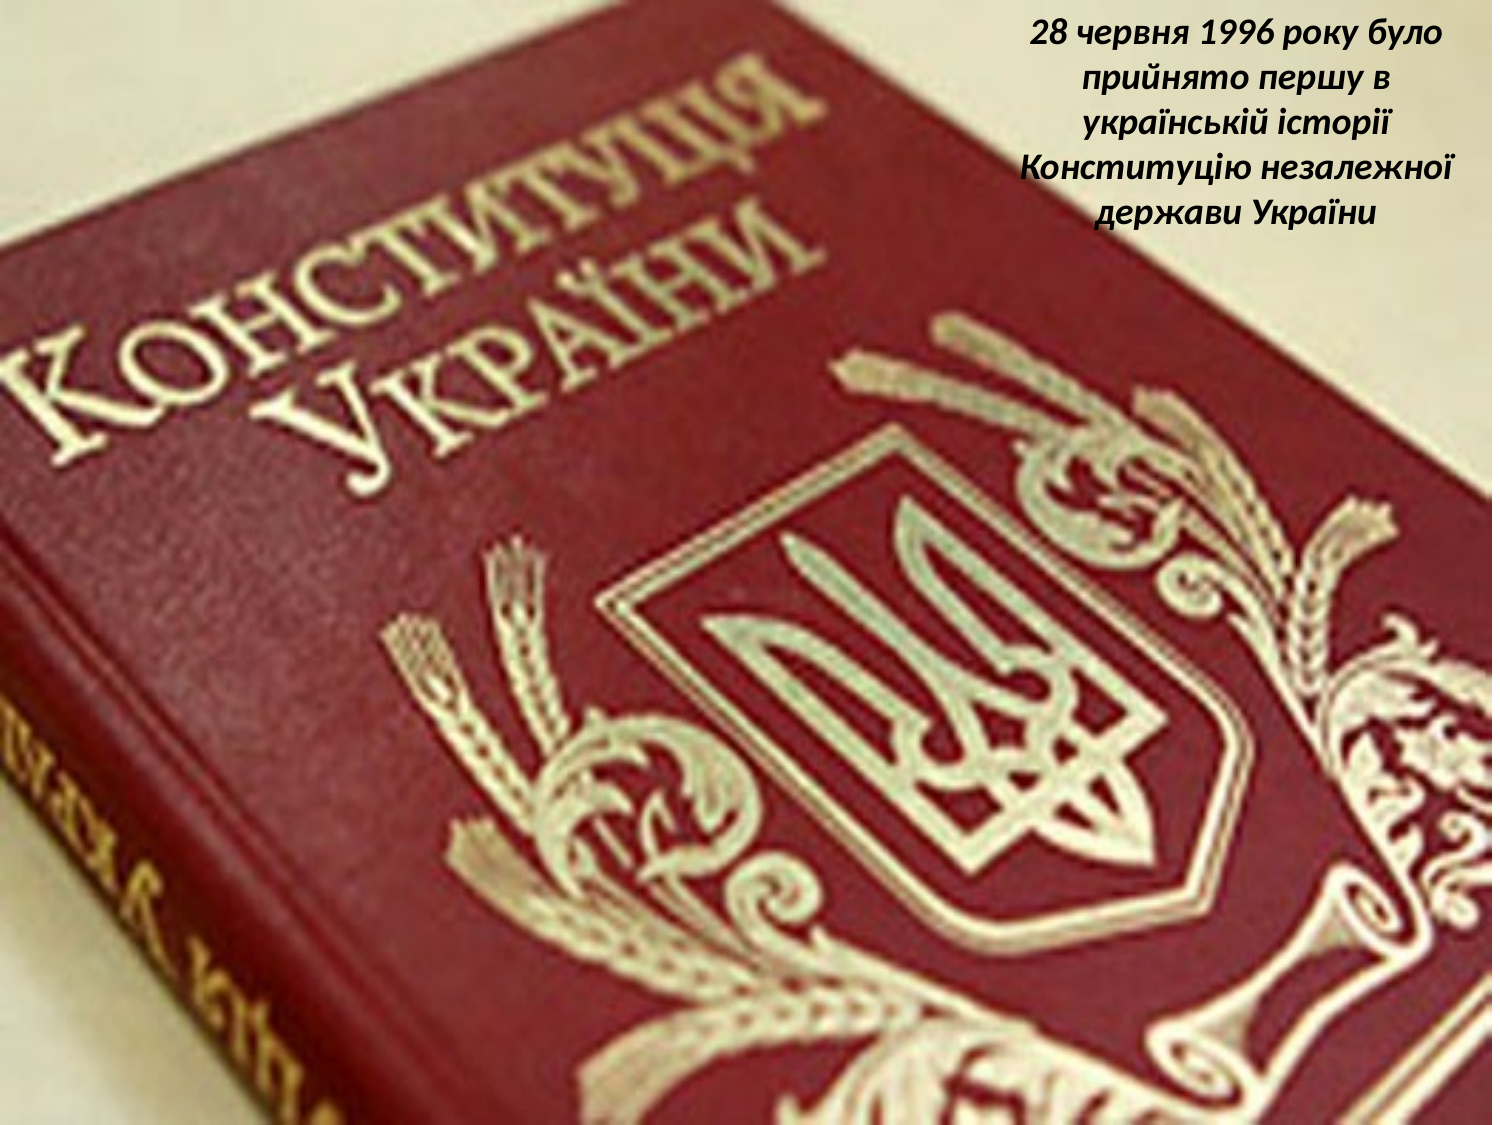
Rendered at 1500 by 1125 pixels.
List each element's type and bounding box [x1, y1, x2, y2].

text_box [1494, 0, 1500, 240]
picture [0, 0, 1493, 1125]
